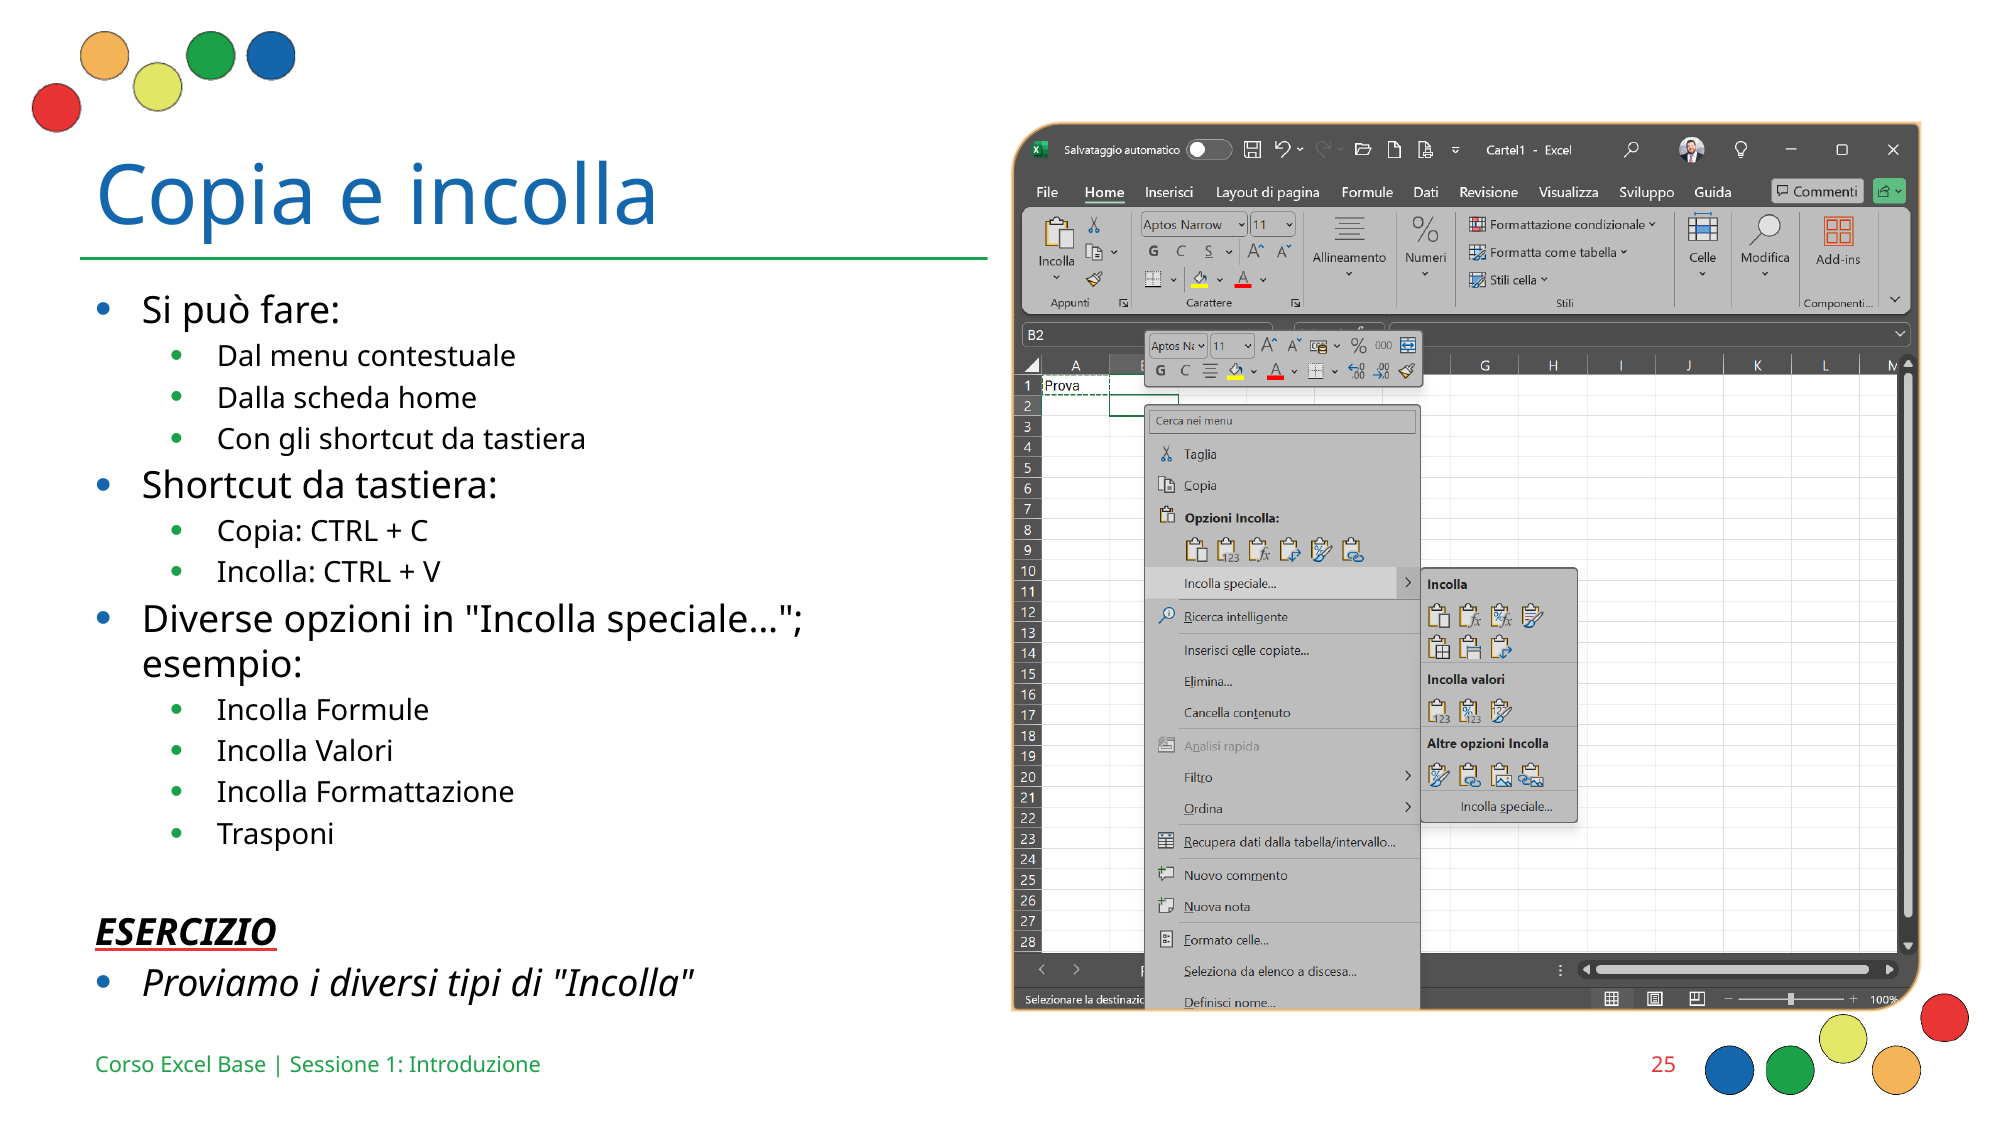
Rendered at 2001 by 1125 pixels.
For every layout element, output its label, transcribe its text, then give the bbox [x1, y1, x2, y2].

picture [1012, 122, 1971, 1096]
title Copia e incolla [80, 123, 988, 259]
slide_number 25 [1583, 1035, 1692, 1096]
footer Corso Excel Base | Sessione 1: Introduzione [80, 1035, 1571, 1096]
picture [29, 30, 295, 135]
list Si può fare: Dal menu contestuale Dalla scheda home Con gli shortcut da tastiera Shortcut da tastiera: Copia: CTRL + C Incolla: CTRL + V Diverse opzioni in "Incolla speciale…"; esempio: Incolla Formule Incolla Valori Incolla Formattazione Trasponi ESERCIZIO Proviamo i diversi tipi di "Incolla" [80, 278, 988, 1011]
